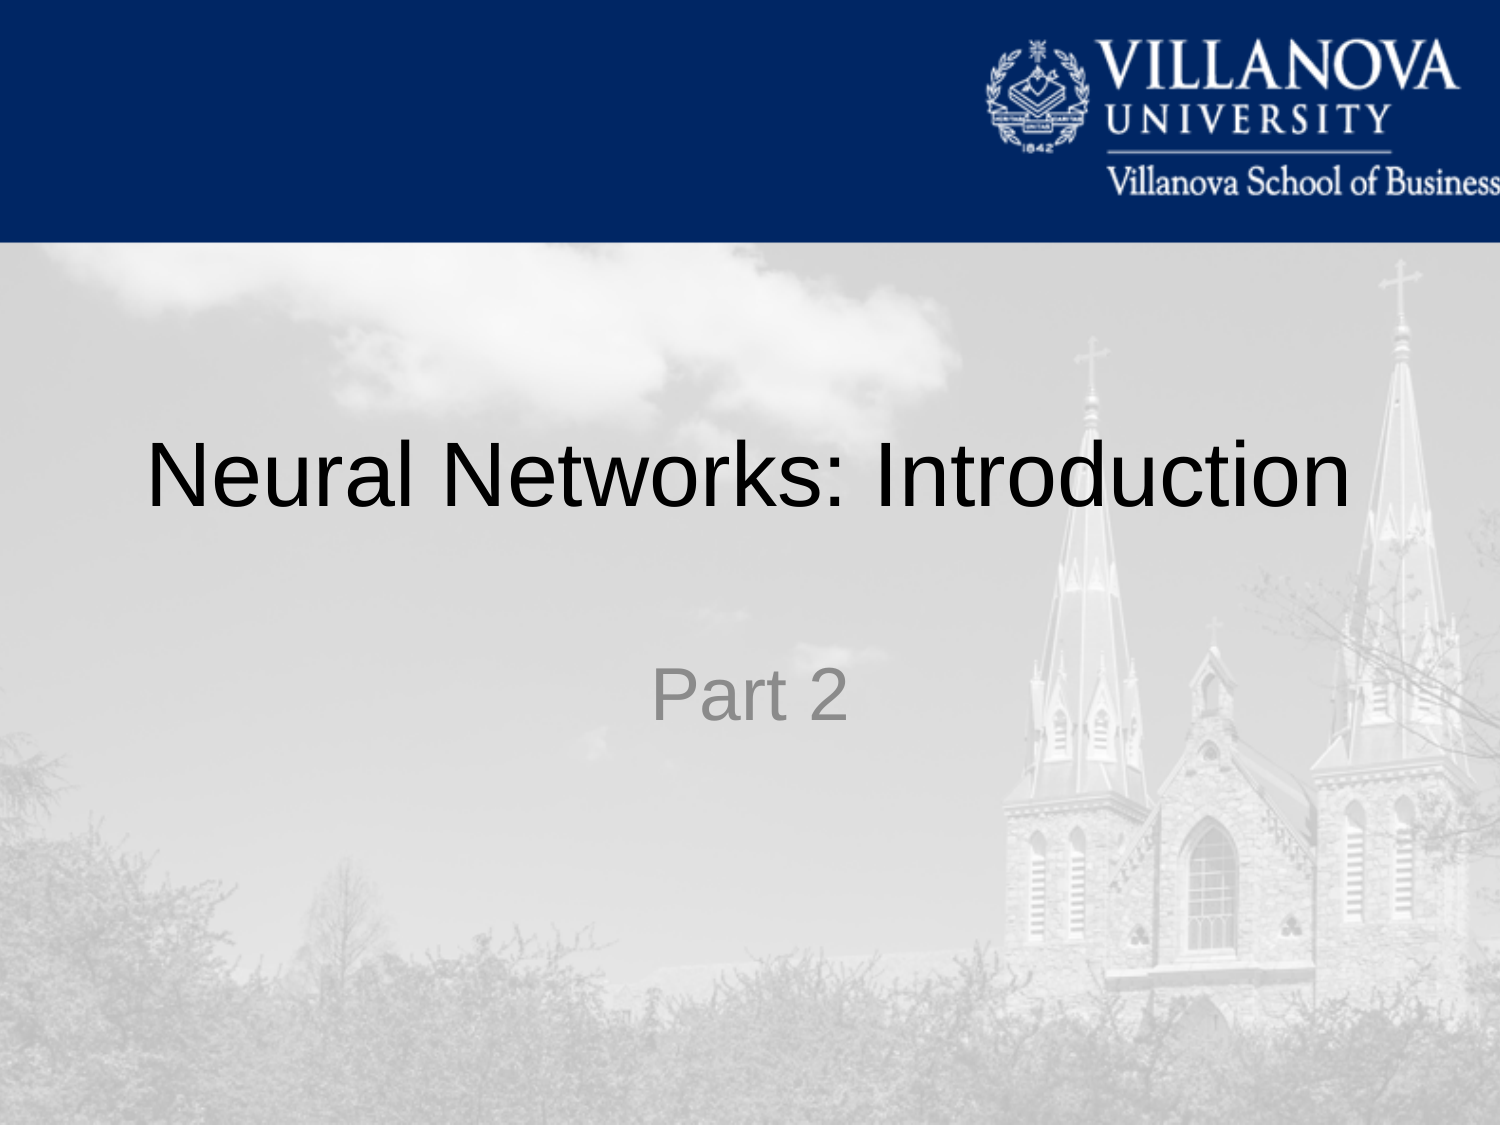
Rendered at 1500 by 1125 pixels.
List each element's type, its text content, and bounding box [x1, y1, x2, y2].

subtitle Part 2 [225, 637, 1275, 925]
title Neural Networks: Introduction [112, 349, 1388, 591]
picture [0, 0, 1500, 1125]
